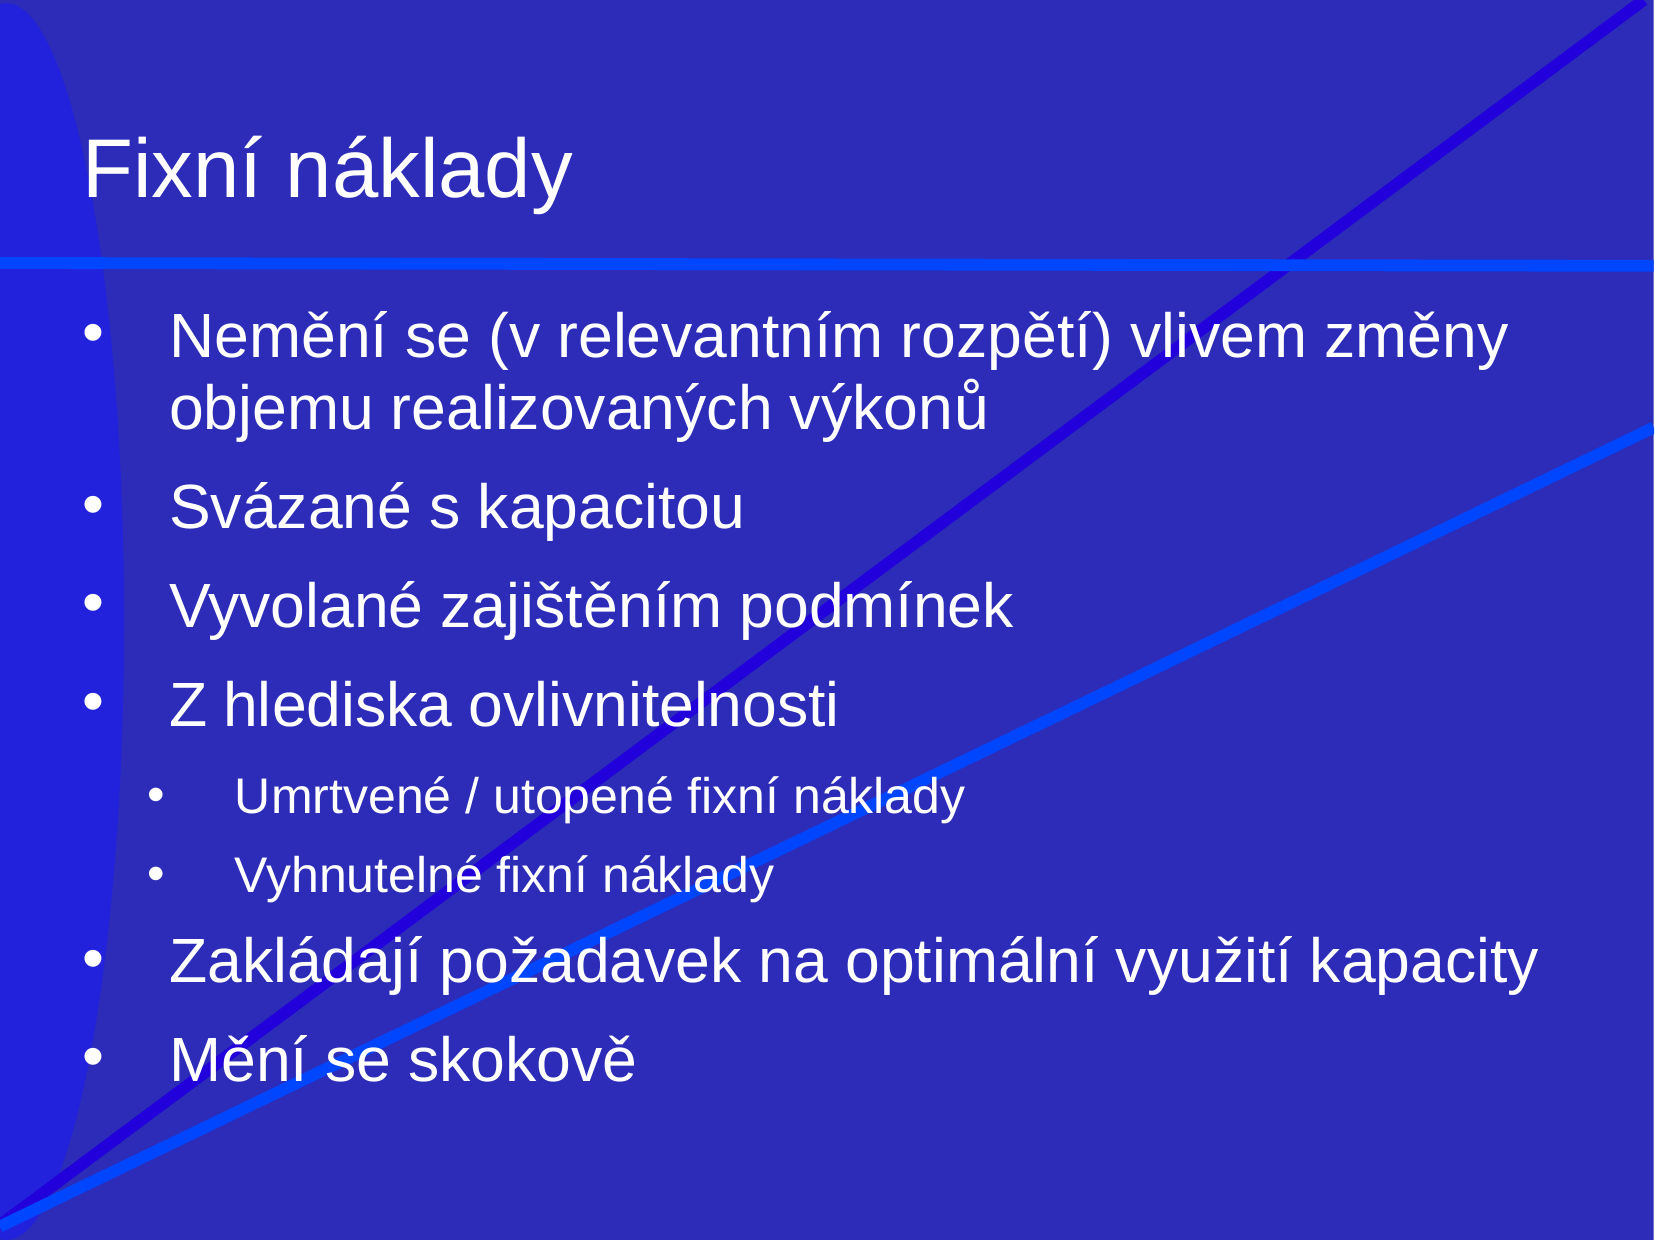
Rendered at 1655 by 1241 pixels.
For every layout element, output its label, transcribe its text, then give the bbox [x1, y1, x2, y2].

text_box Nemění se (v relevantním rozpětí) vlivem změny objemu realizovaných výkonů Svázané s kapacitou Vyvolané zajištěním podmínek Z hlediska ovlivnitelnosti Umrtvené / utopené fixní náklady Vyhnutelné fixní náklady Zakládají požadavek na optimální využití kapacity Mění se skokově [80, 297, 1542, 1094]
title Fixní náklady [80, 69, 1574, 321]
